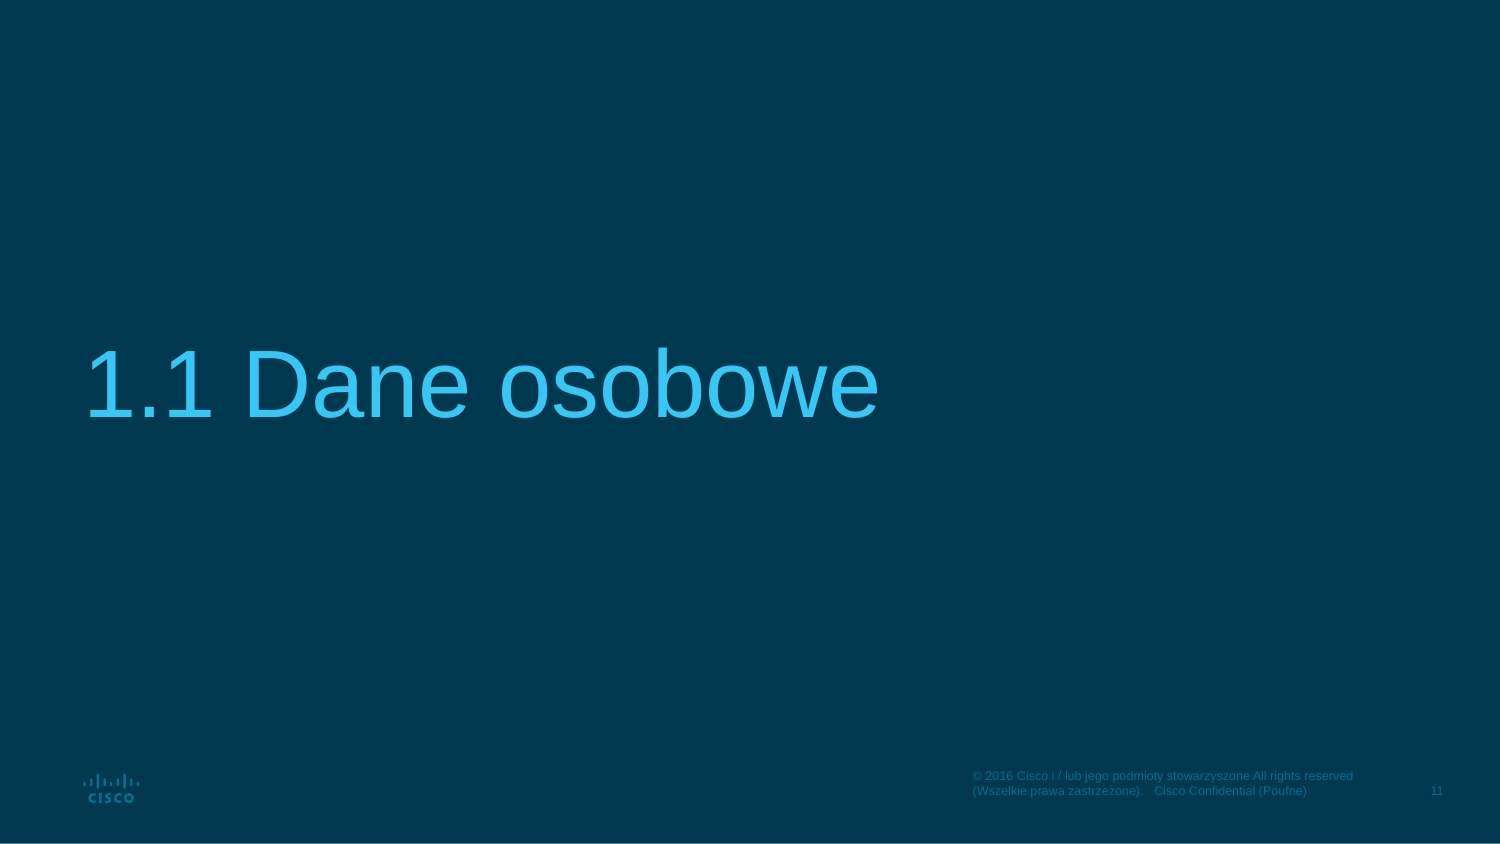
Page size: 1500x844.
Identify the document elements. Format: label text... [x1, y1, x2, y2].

title 1.1 Dane osobowe [68, 150, 1315, 446]
